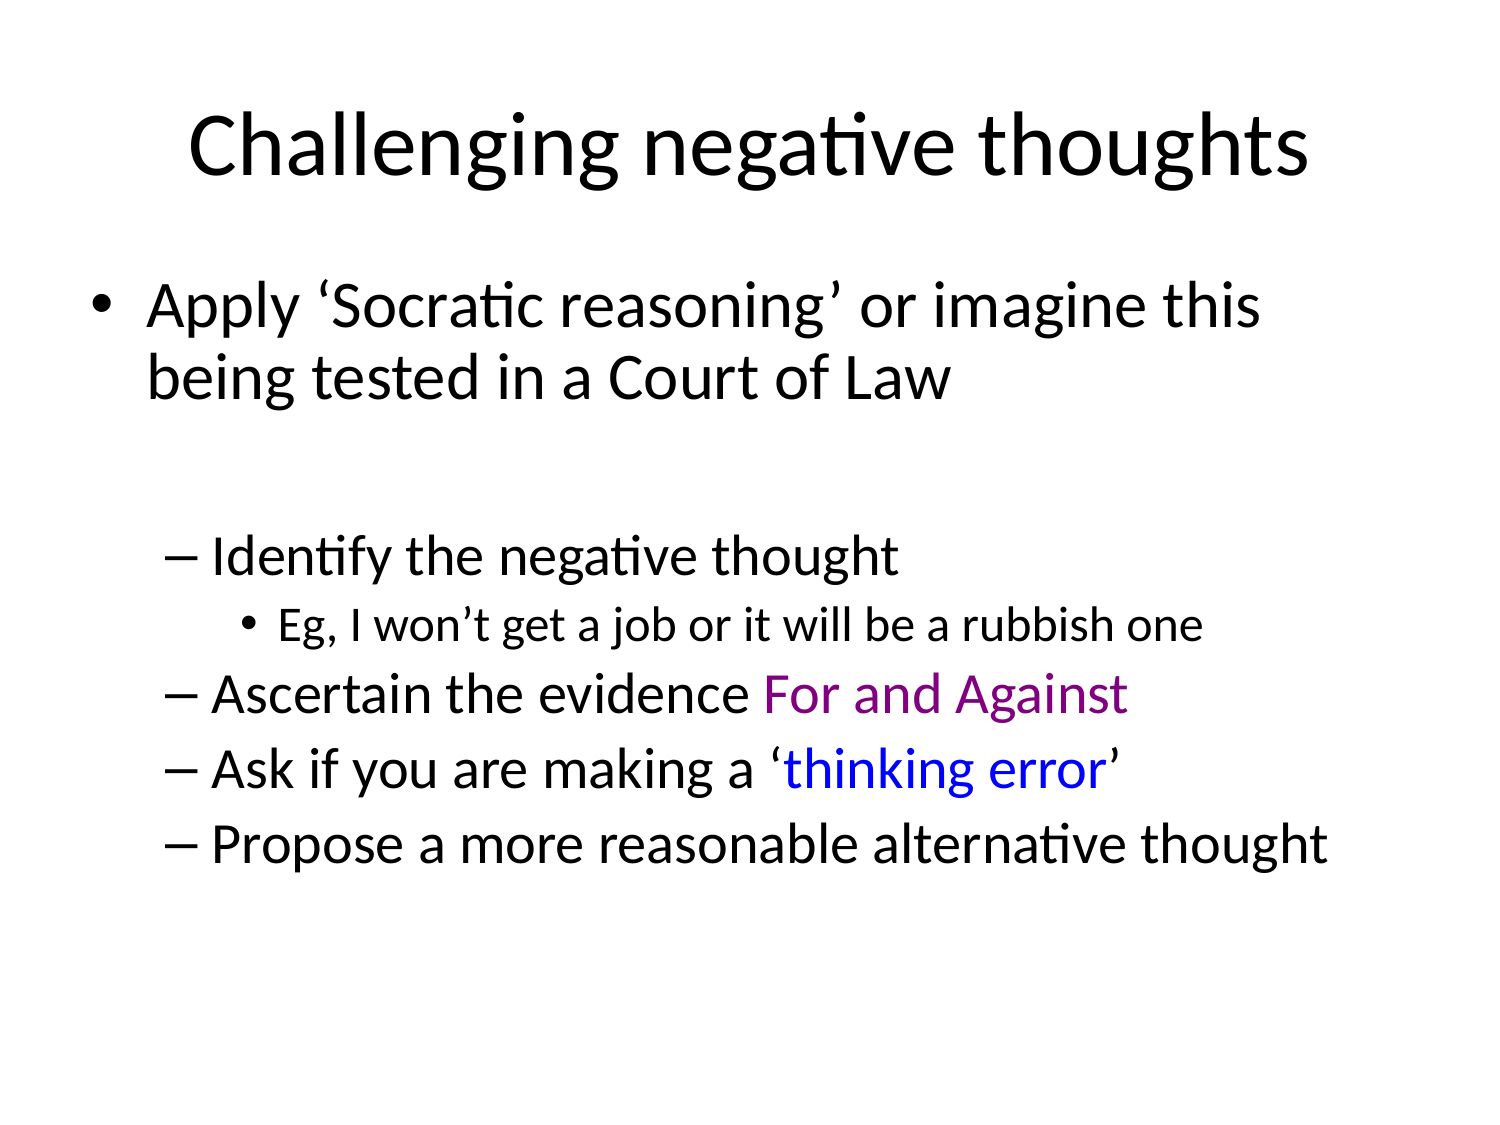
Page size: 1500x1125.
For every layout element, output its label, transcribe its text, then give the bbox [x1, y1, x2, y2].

list Apply ‘Socratic reasoning’ or imagine this being tested in a Court of Law Identify the negative thought Eg, I won’t get a job or it will be a rubbish one Ascertain the evidence For and Against Ask if you are making a ‘thinking error’ Propose a more reasonable alternative thought [75, 262, 1425, 1005]
title Challenging negative thoughts [75, 45, 1425, 233]
